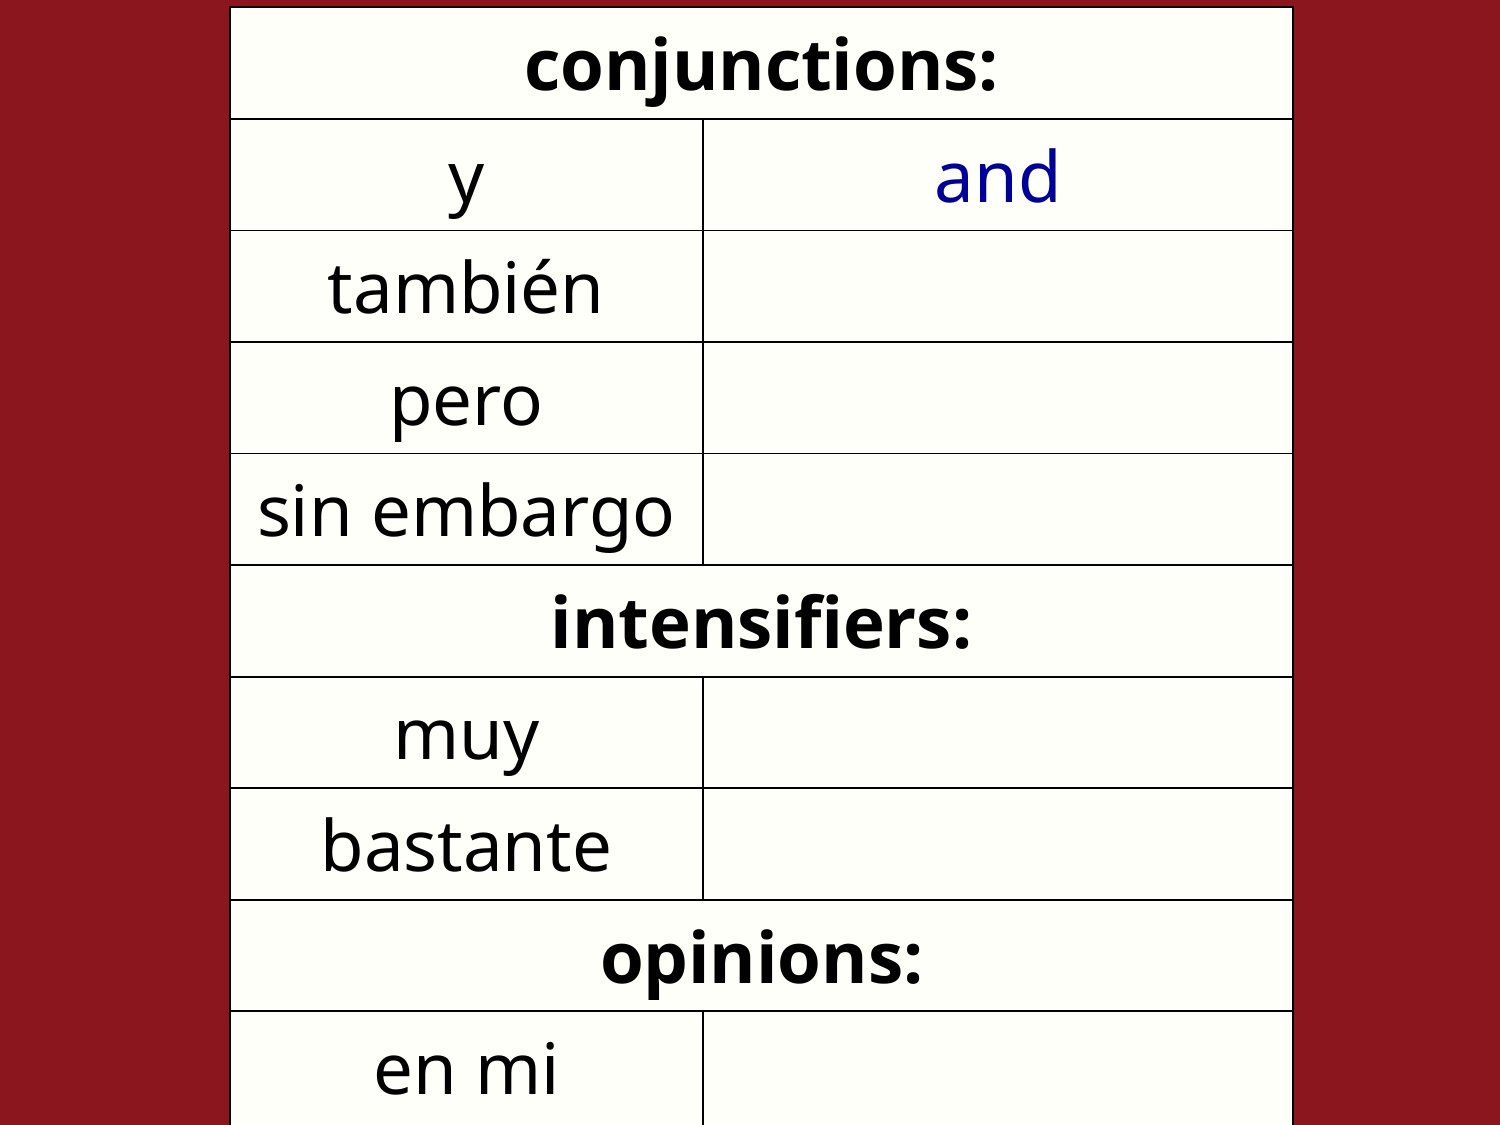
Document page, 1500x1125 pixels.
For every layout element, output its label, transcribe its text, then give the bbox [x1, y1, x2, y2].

table_cell sin embargo [231, 454, 702, 564]
table_cell [704, 343, 1292, 453]
table_cell también [231, 231, 702, 341]
table_cell [704, 454, 1292, 564]
table_cell [704, 789, 1292, 899]
table_cell en mi opinión [231, 1012, 702, 1125]
table_cell pero [231, 343, 702, 453]
table_cell intensifiers: [231, 566, 1292, 676]
table_cell [704, 1012, 1292, 1125]
text_box [0, 0, 1500, 1125]
table_cell y [231, 120, 702, 230]
table_header conjunctions: [231, 8, 1292, 118]
table_cell muy [231, 678, 702, 787]
table_cell opinions: [231, 901, 1292, 1010]
table_cell [704, 678, 1292, 787]
table_cell [704, 231, 1292, 341]
table_cell bastante [231, 789, 702, 899]
table_cell and [704, 120, 1292, 230]
